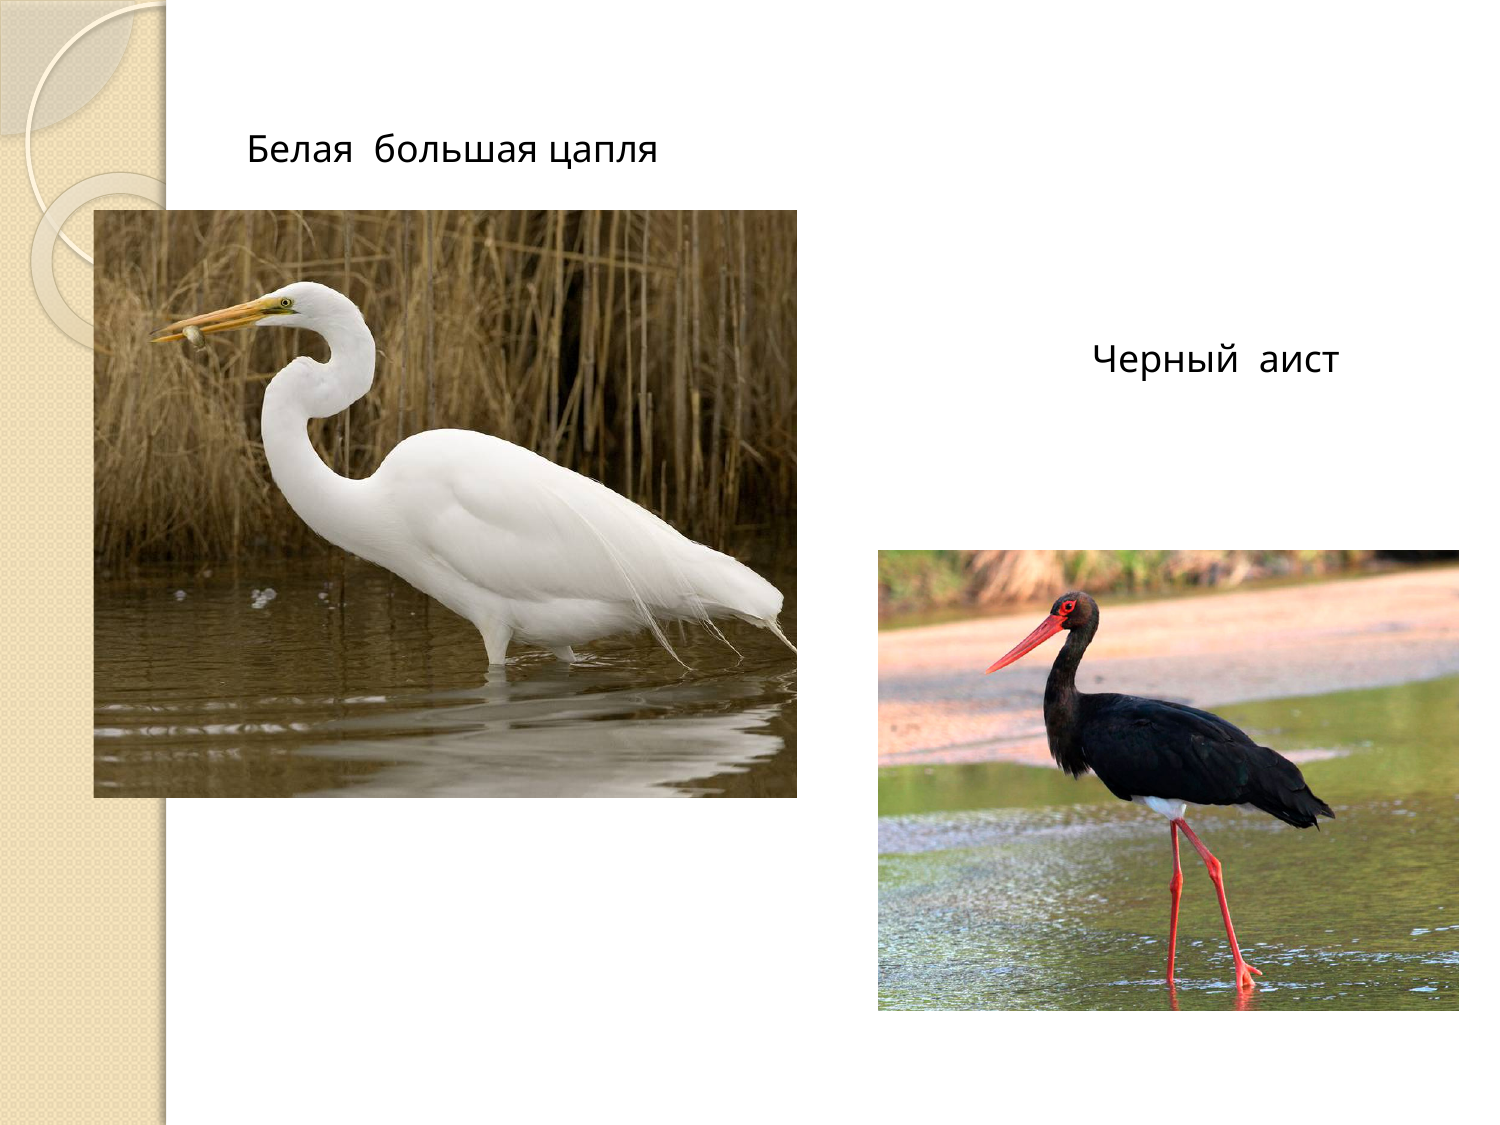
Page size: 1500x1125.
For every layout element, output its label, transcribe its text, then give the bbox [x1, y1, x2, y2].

text_box Белая большая цапля [231, 117, 684, 177]
picture [878, 550, 1459, 1012]
text_box Черный аист [1077, 328, 1365, 388]
picture [93, 210, 797, 798]
